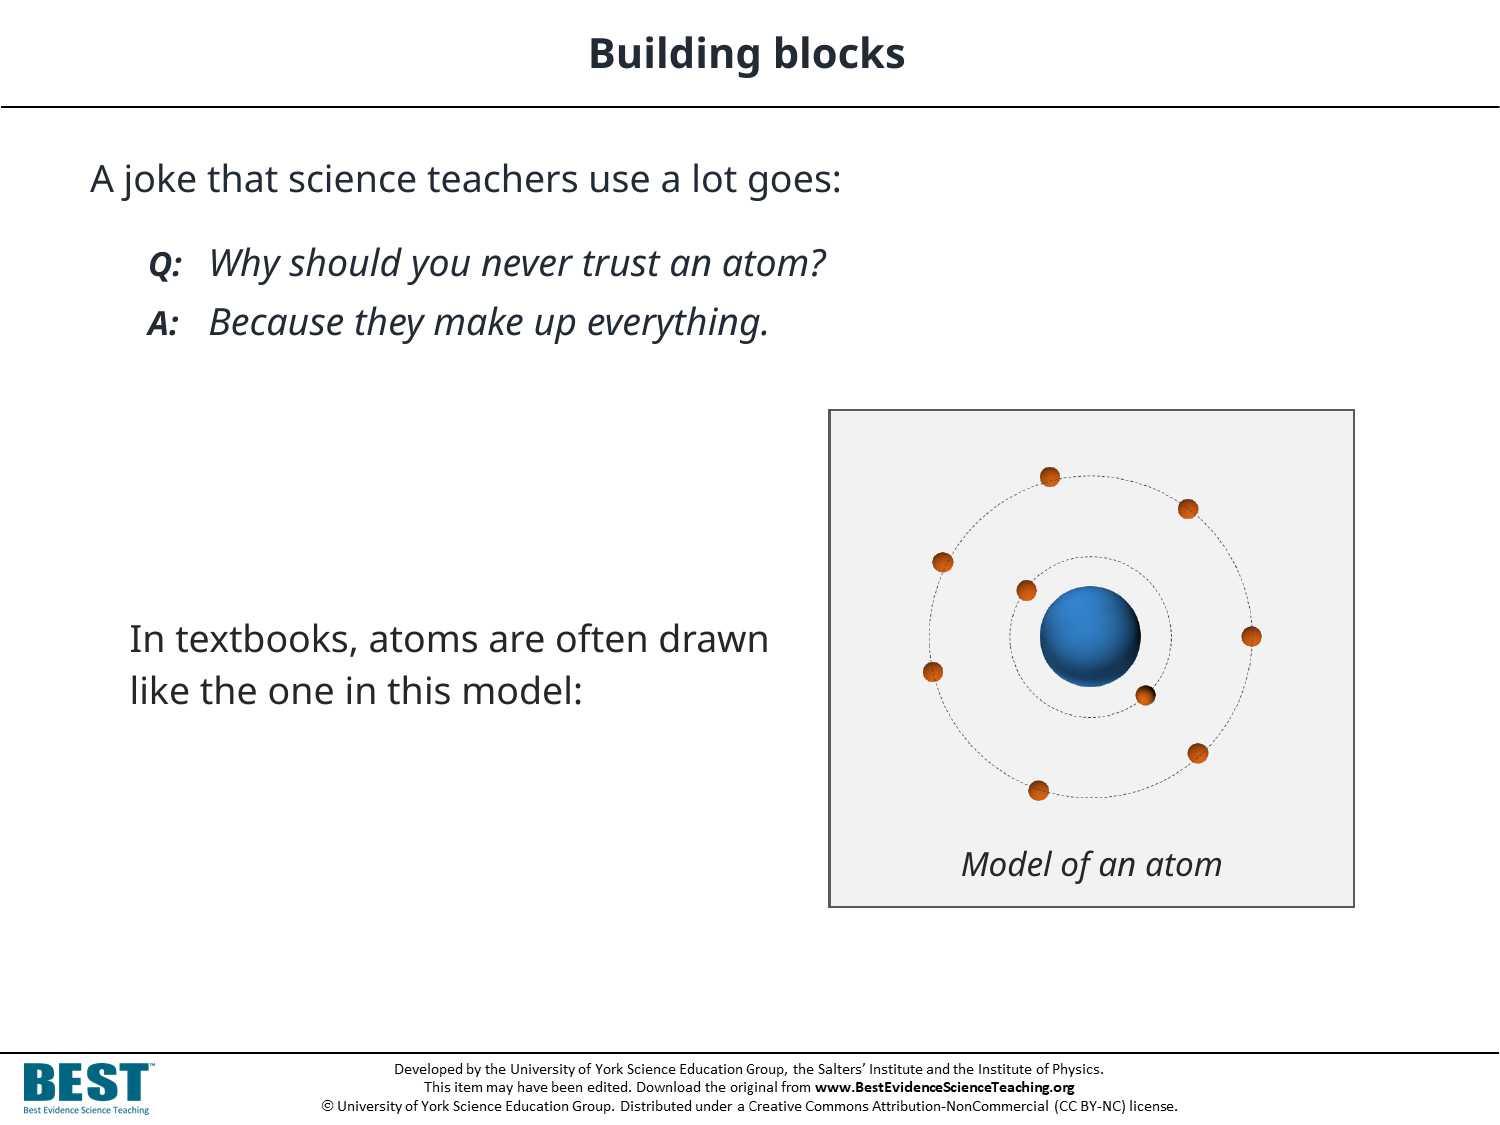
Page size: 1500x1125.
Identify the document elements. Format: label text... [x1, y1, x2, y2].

picture [0, 106, 1500, 1125]
text_box Building blocks [23, 4, 1471, 99]
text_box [829, 409, 1355, 908]
